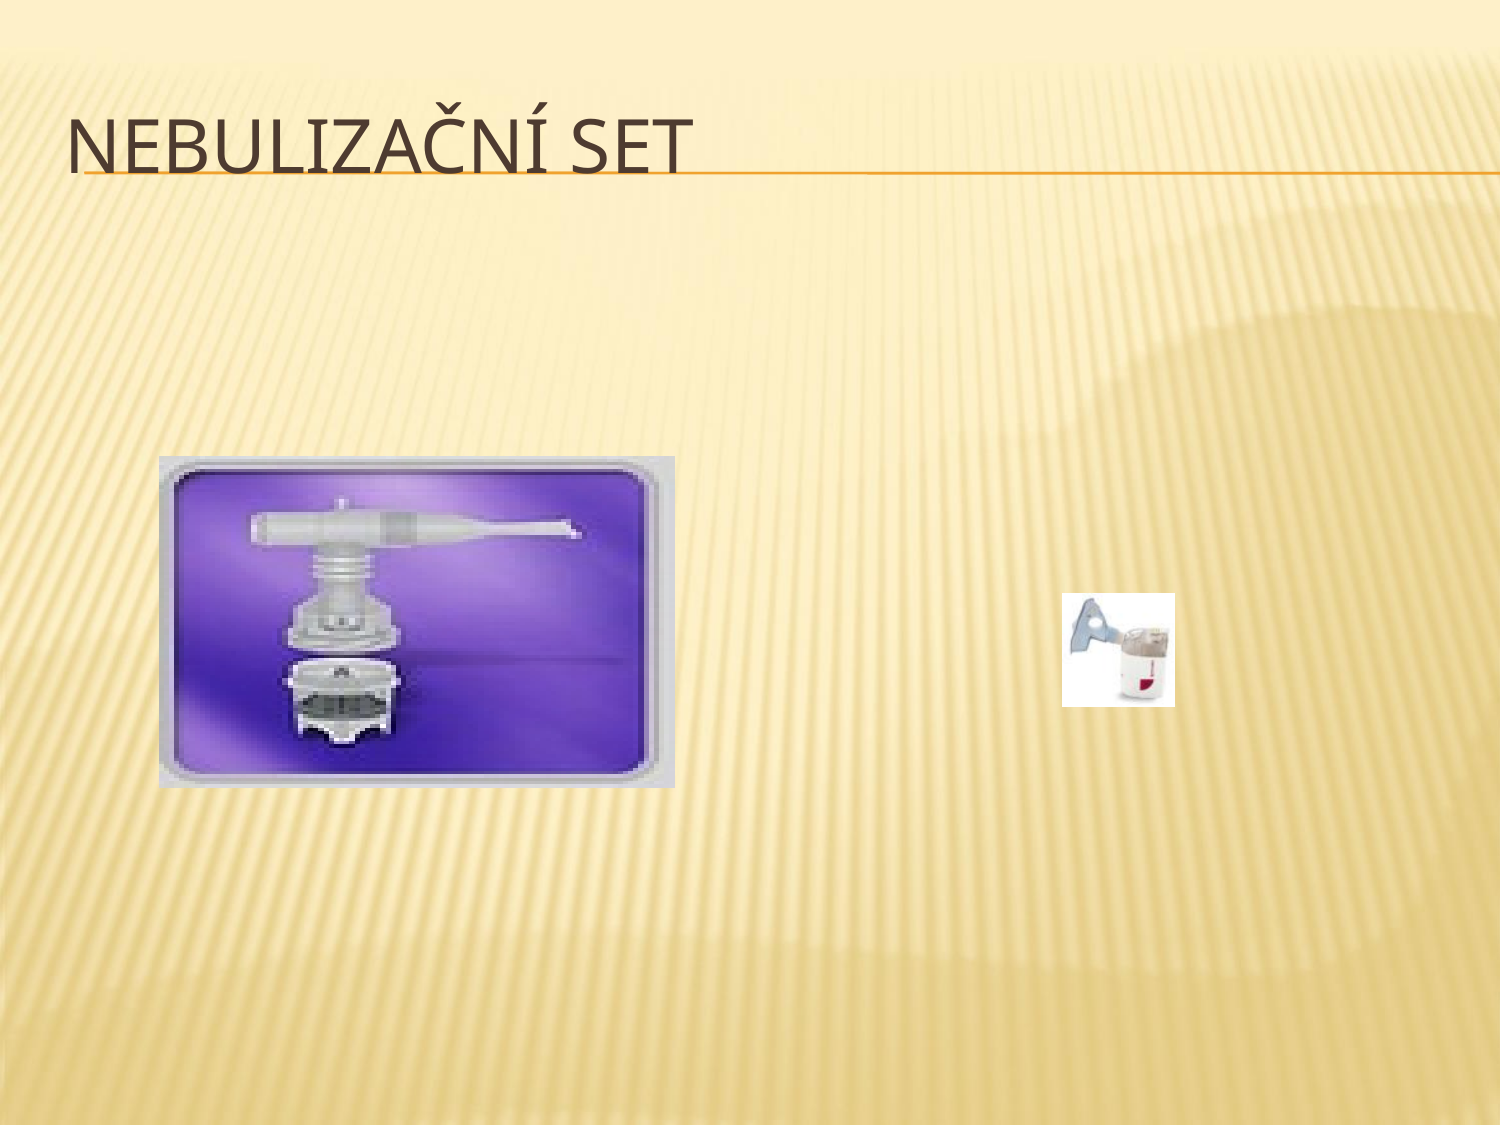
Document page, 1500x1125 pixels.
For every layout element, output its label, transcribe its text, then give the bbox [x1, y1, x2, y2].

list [159, 455, 675, 789]
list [1062, 593, 1175, 707]
picture [0, 0, 1500, 1125]
title Nebulizační set [49, 75, 1475, 213]
